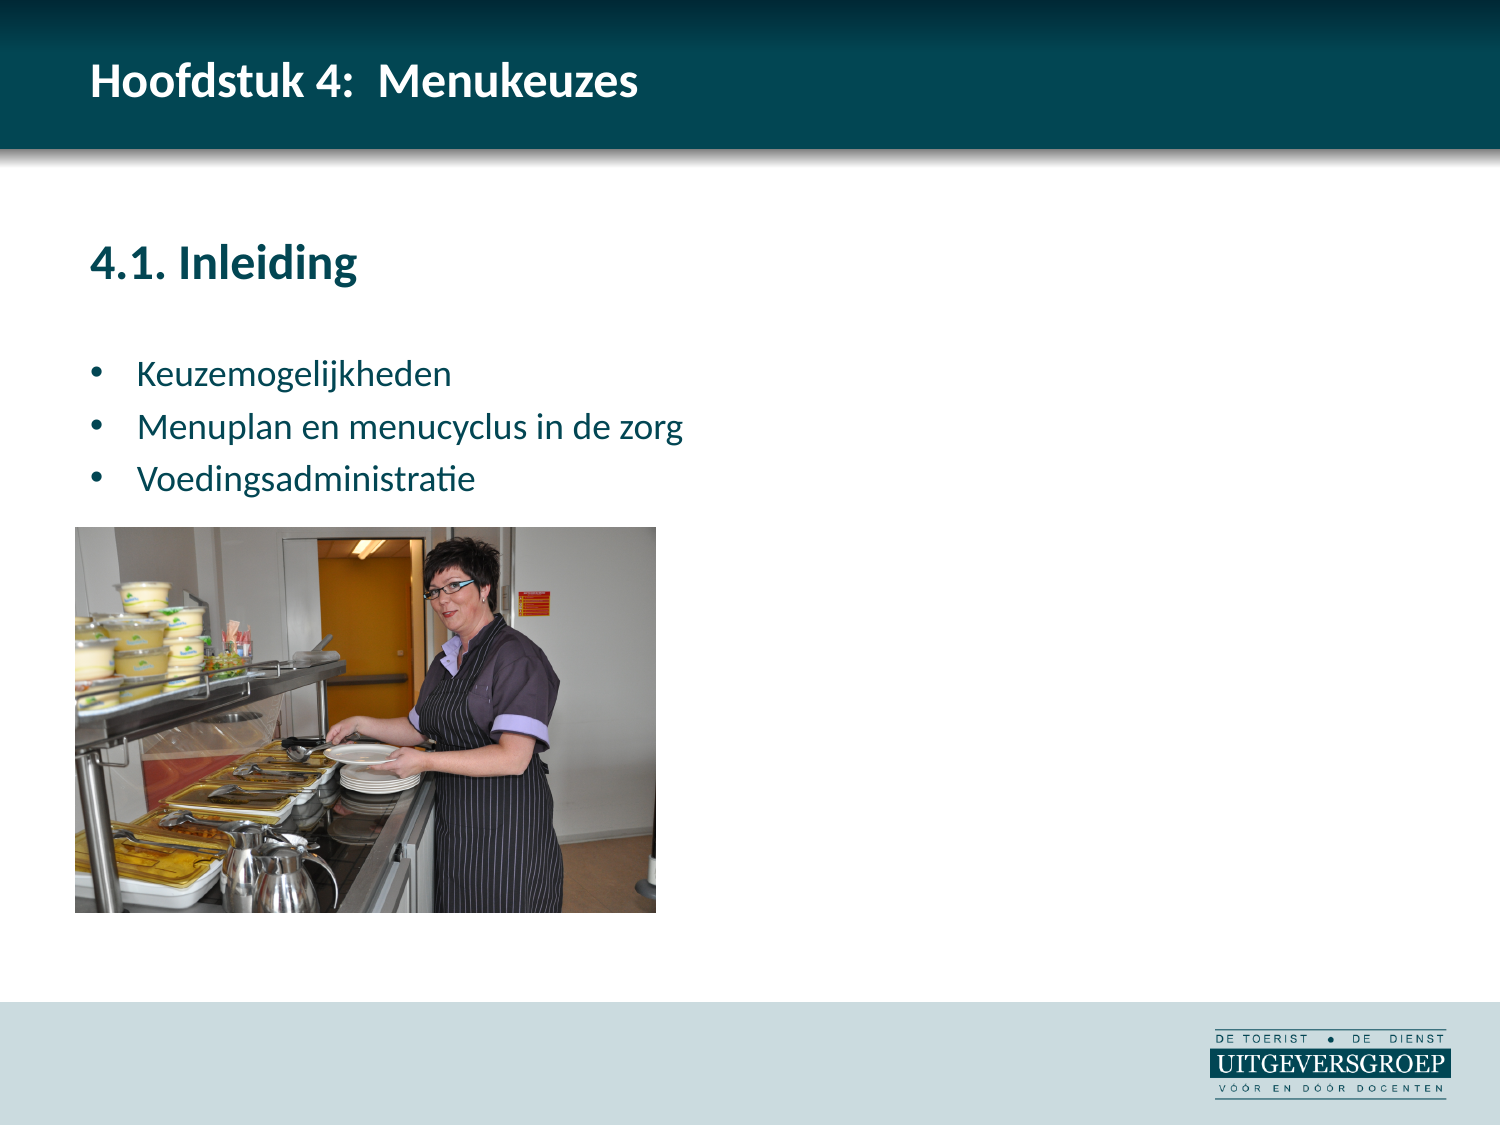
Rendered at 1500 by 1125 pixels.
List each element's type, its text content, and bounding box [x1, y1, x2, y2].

list 4.1. Inleiding Keuzemogelijkheden Menuplan en menucyclus in de zorg Voedingsadministratie [75, 221, 1425, 965]
picture [74, 526, 656, 913]
title Hoofdstuk 4: Menukeuzes [75, 0, 1425, 172]
picture [1210, 1021, 1451, 1106]
